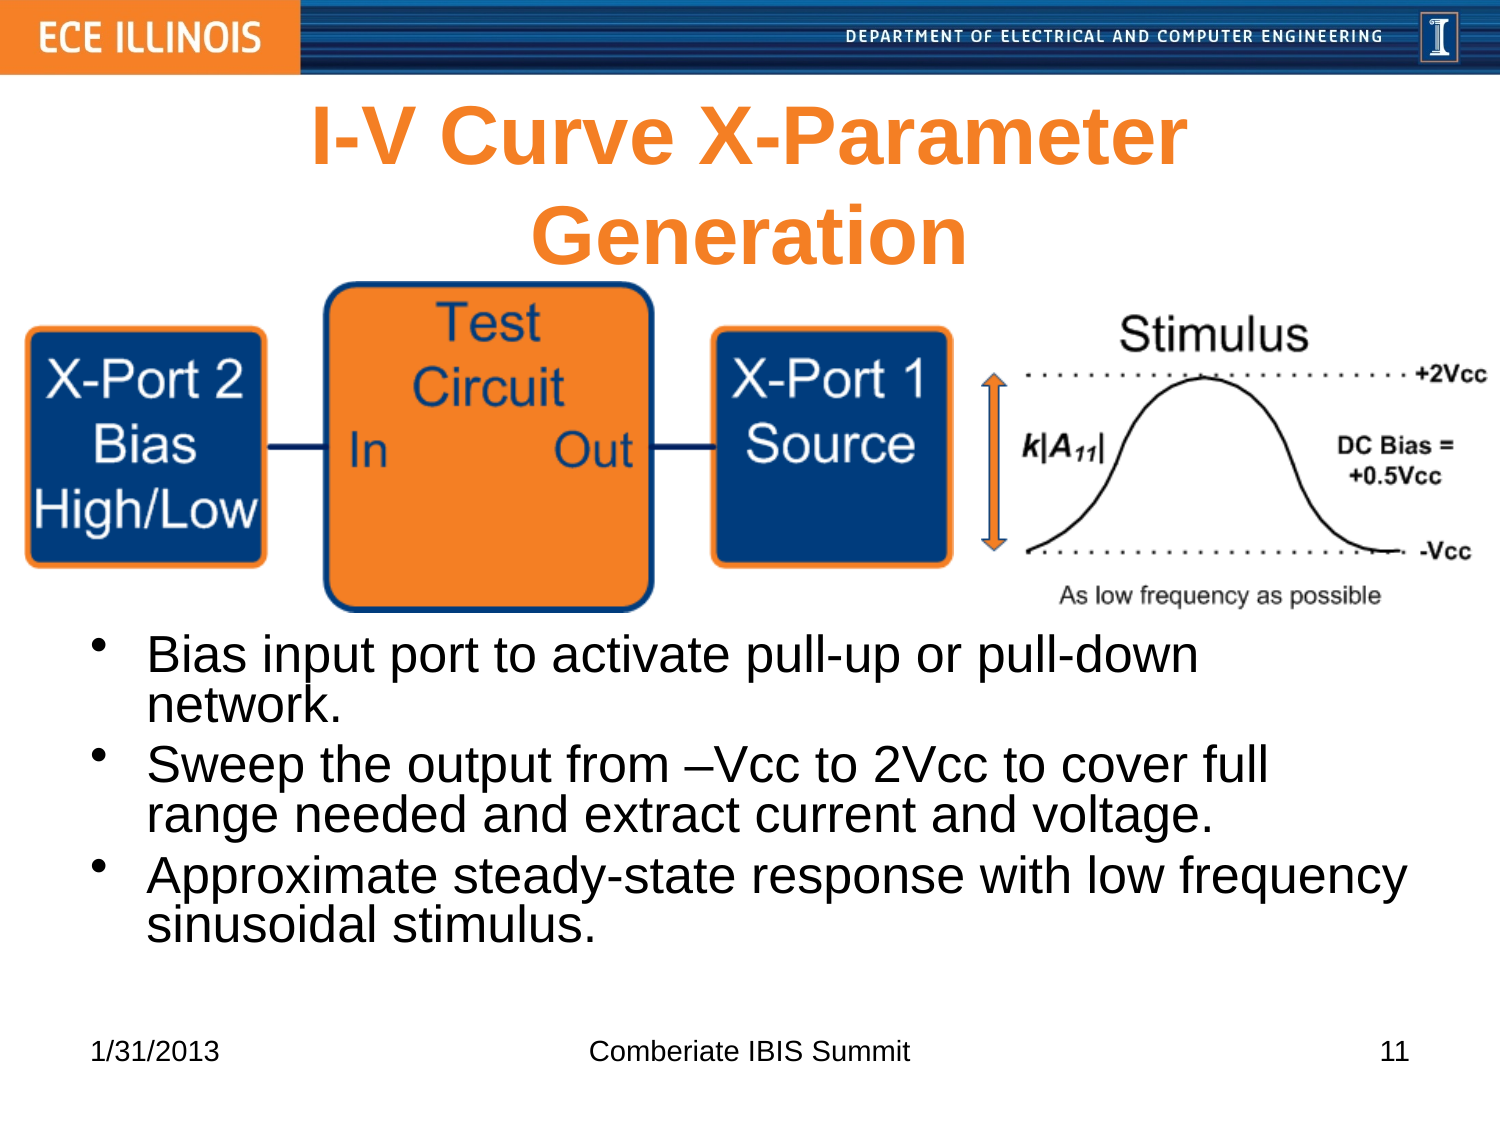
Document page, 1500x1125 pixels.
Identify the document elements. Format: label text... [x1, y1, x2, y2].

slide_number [74, 1024, 426, 1103]
slide_number 11 [1074, 1024, 1426, 1103]
list Bias input port to activate pull-up or pull-down network. Sweep the output from –Vcc to 2Vcc to cover full range needed and extract current and voltage. Approximate steady-state response with low frequency sinusoidal stimulus. [75, 624, 1425, 1030]
title I-V Curve X-Parameter Generation [75, 87, 1425, 275]
picture [0, 0, 1500, 1125]
footer Comberiate IBIS Summit [512, 1024, 988, 1103]
